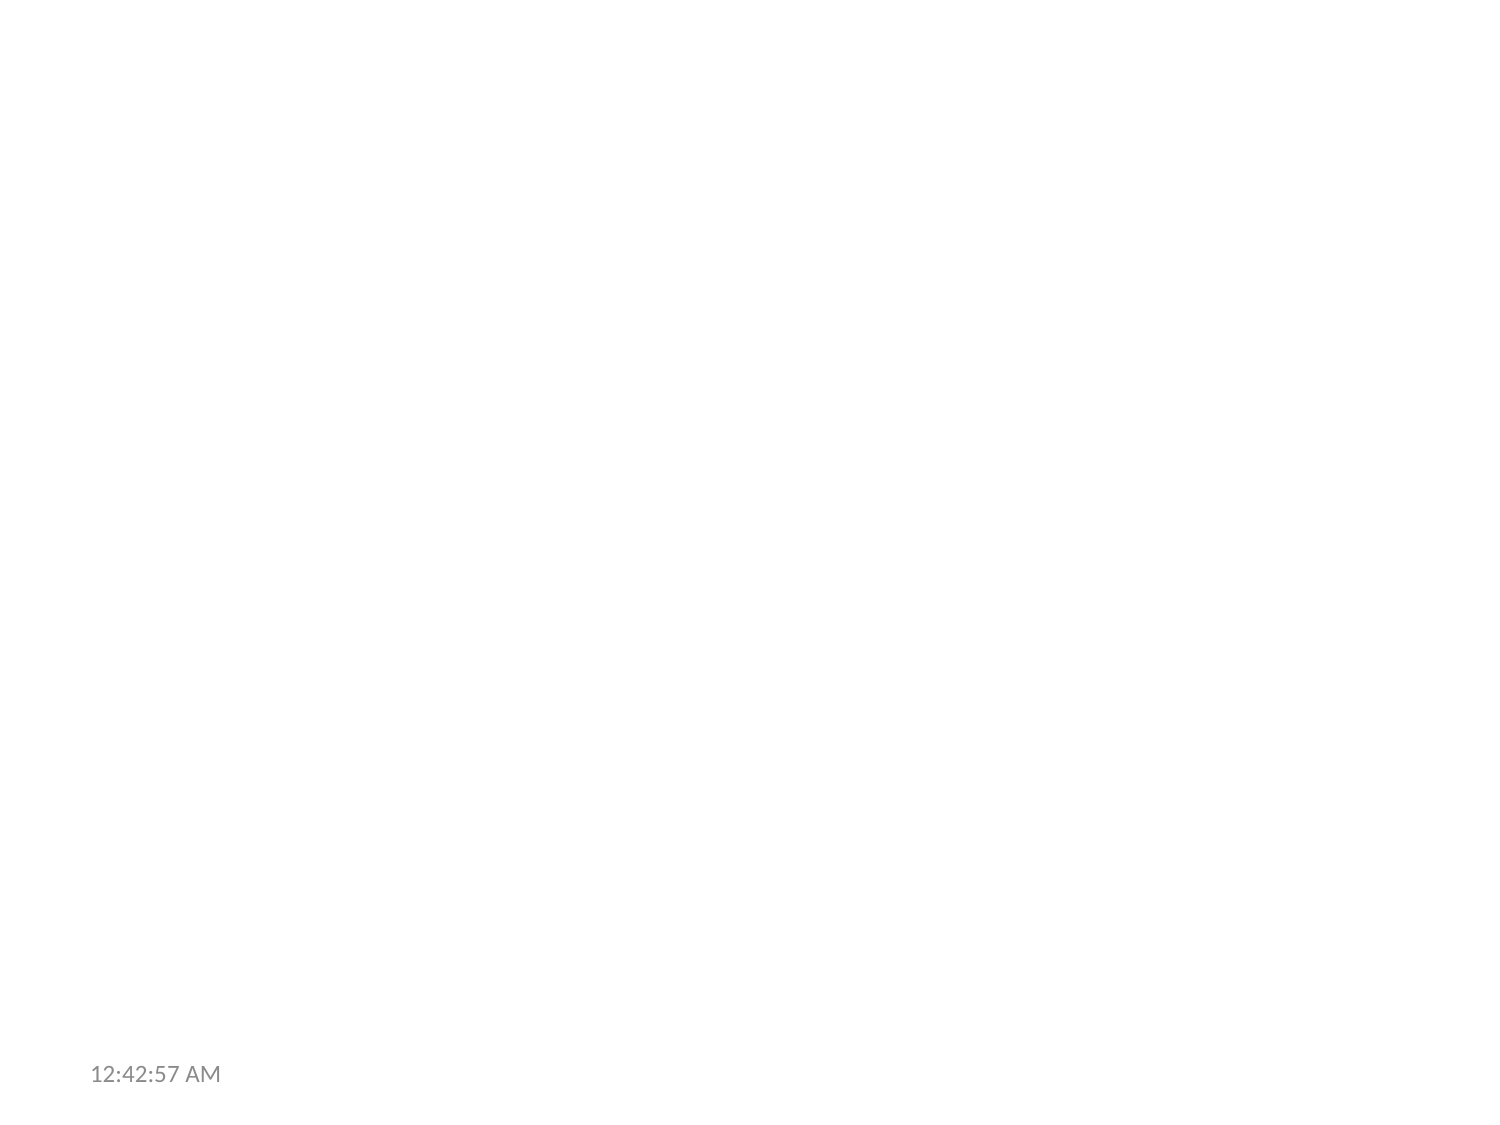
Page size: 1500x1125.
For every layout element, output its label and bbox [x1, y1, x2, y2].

slide_number [75, 1042, 425, 1103]
